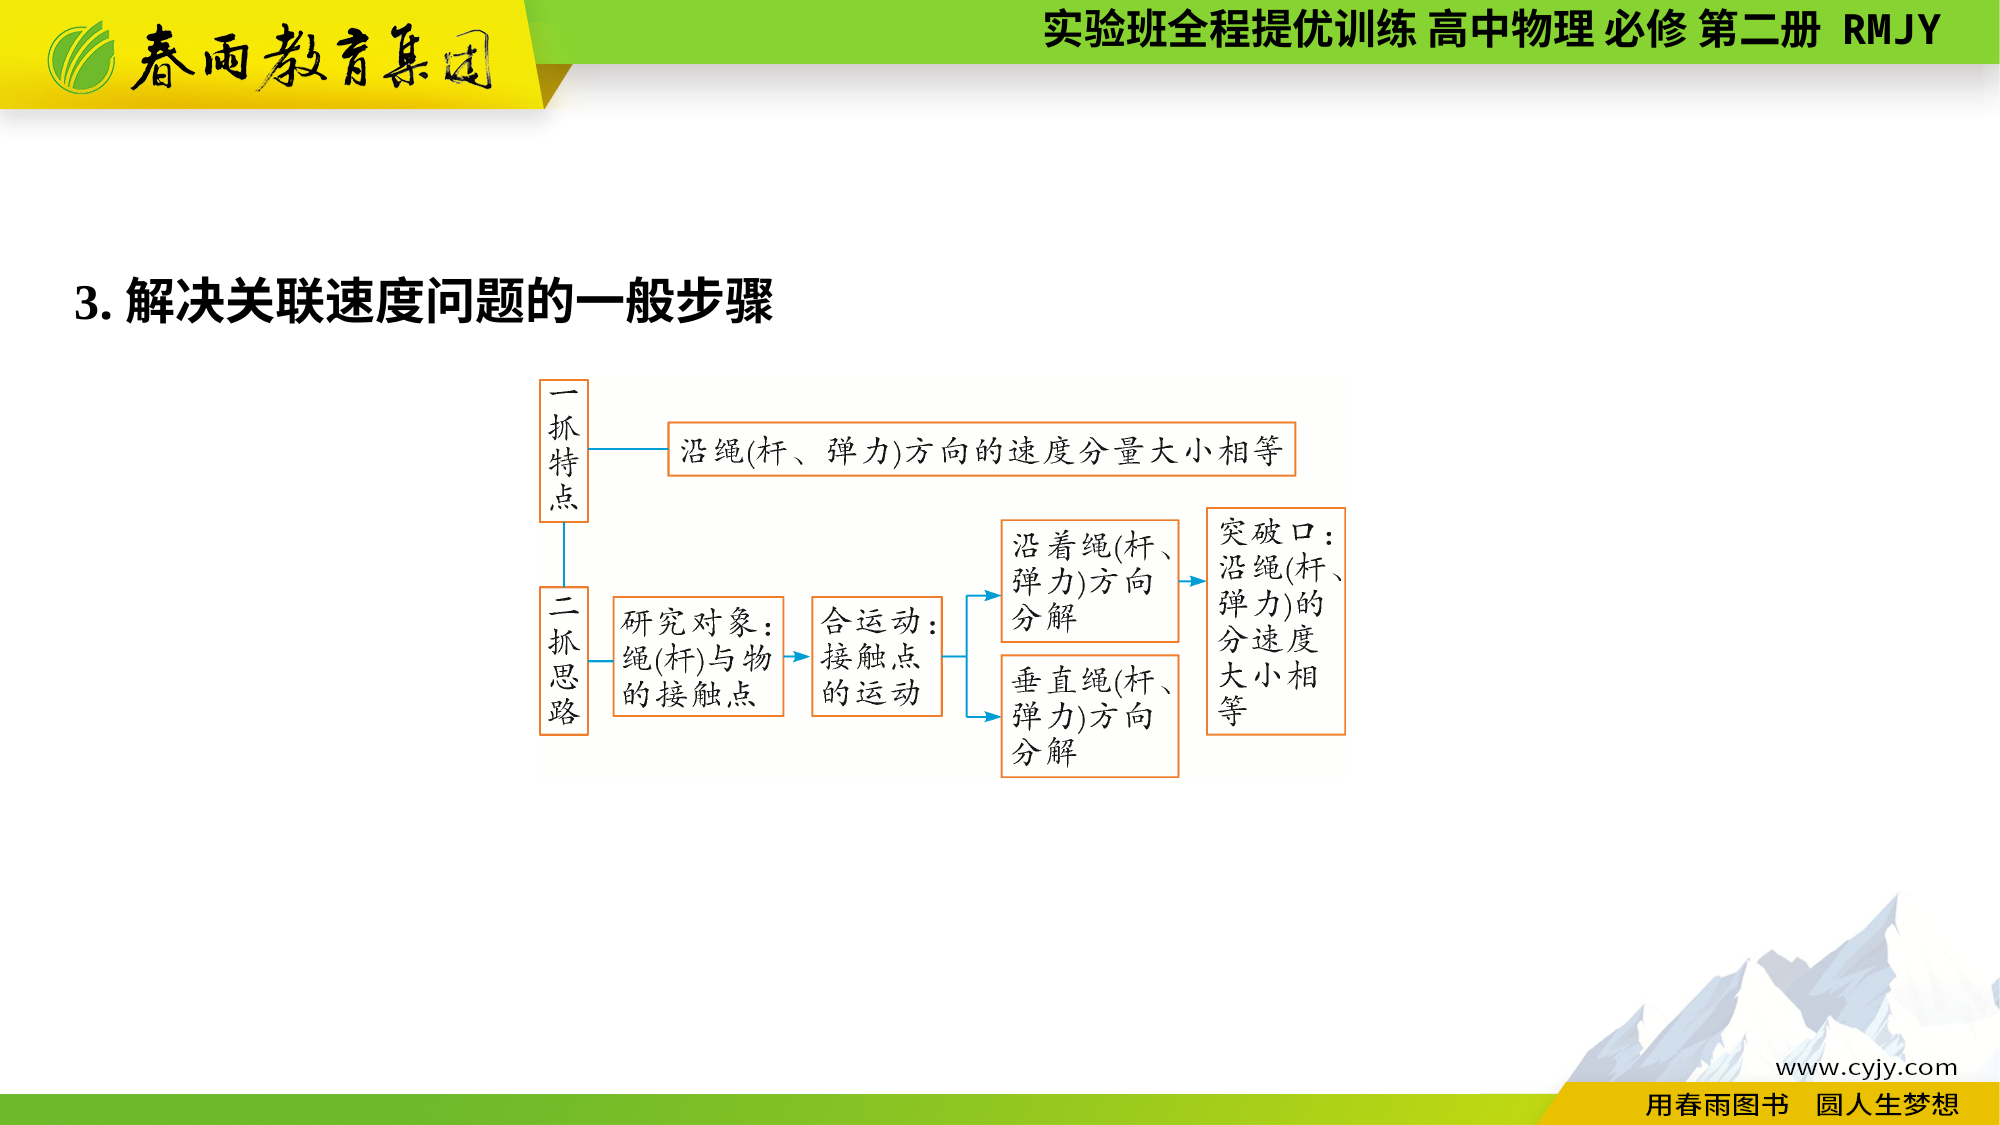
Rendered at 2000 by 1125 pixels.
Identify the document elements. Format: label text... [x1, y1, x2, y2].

picture [0, 0, 2000, 1125]
list 3.解决关联速度问题的一般步骤 [59, 231, 1944, 327]
